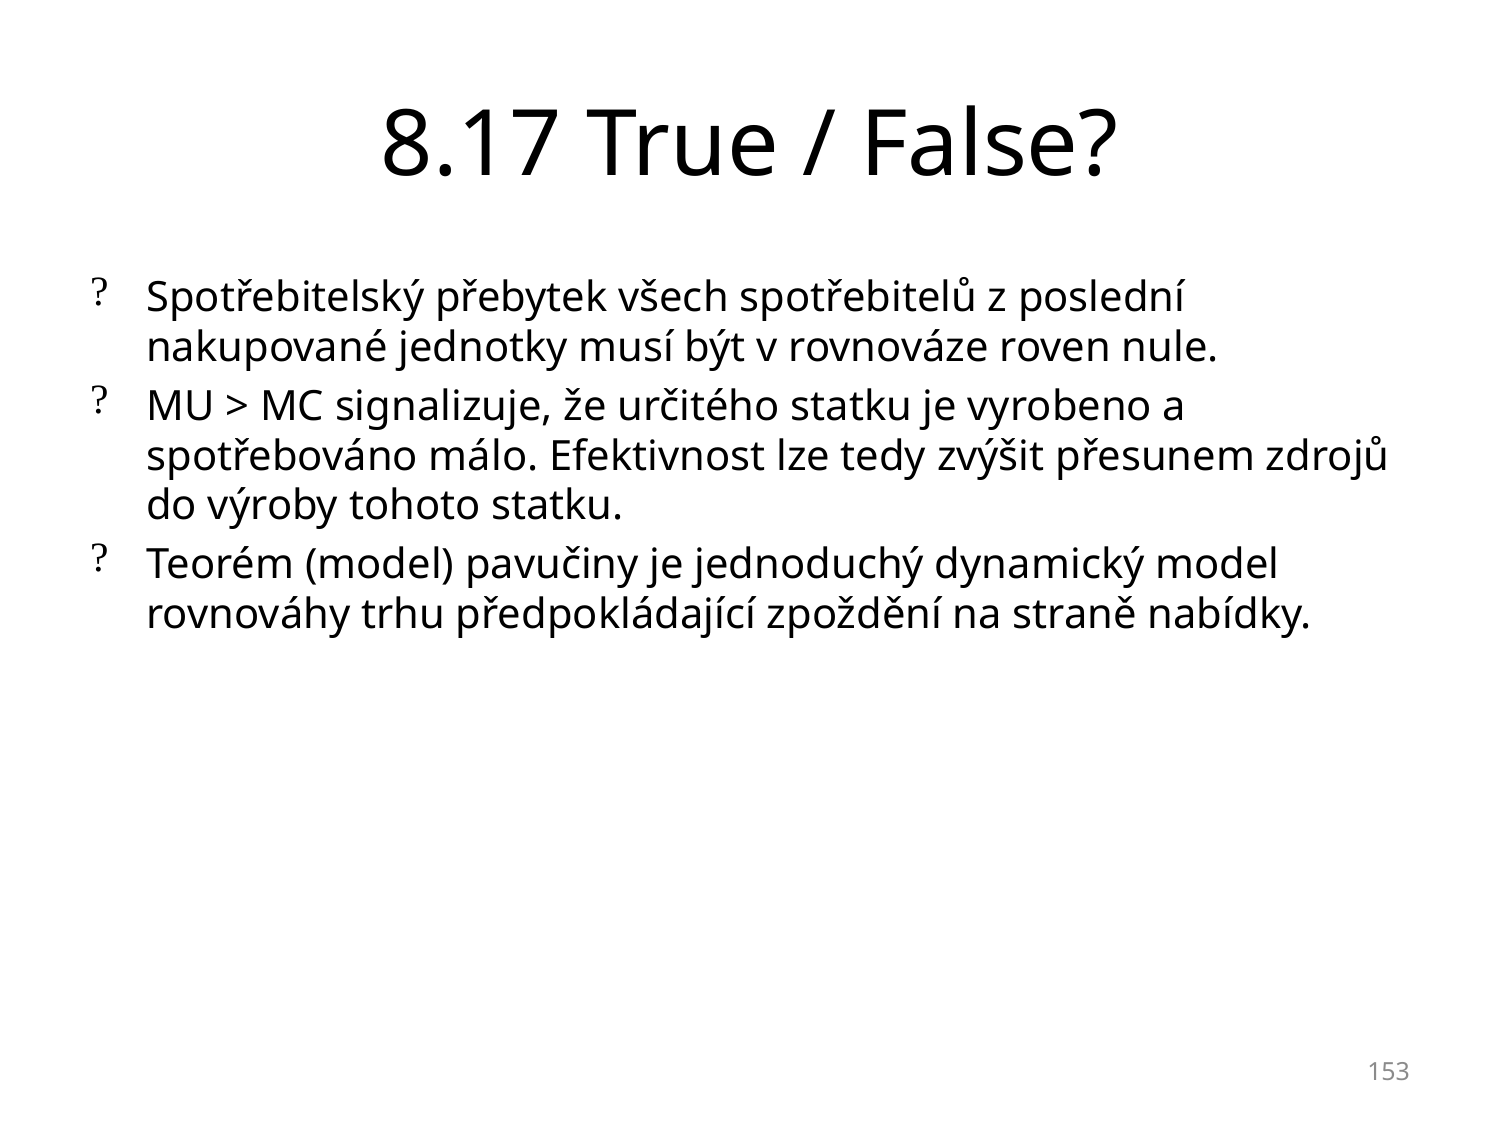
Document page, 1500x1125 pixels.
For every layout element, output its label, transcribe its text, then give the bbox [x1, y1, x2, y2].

slide_number 153 [1074, 1042, 1425, 1103]
title 8.17 True / False? [75, 45, 1425, 233]
list Spotřebitelský přebytek všech spotřebitelů z poslední nakupované jednotky musí být v rovnováze roven nule. MU > MC signalizuje, že určitého statku je vyrobeno a spotřebováno málo. Efektivnost lze tedy zvýšit přesunem zdrojů do výroby tohoto statku. Teorém (model) pavučiny je jednoduchý dynamický model rovnováhy trhu předpokládající zpoždění na straně nabídky. [75, 262, 1425, 1005]
